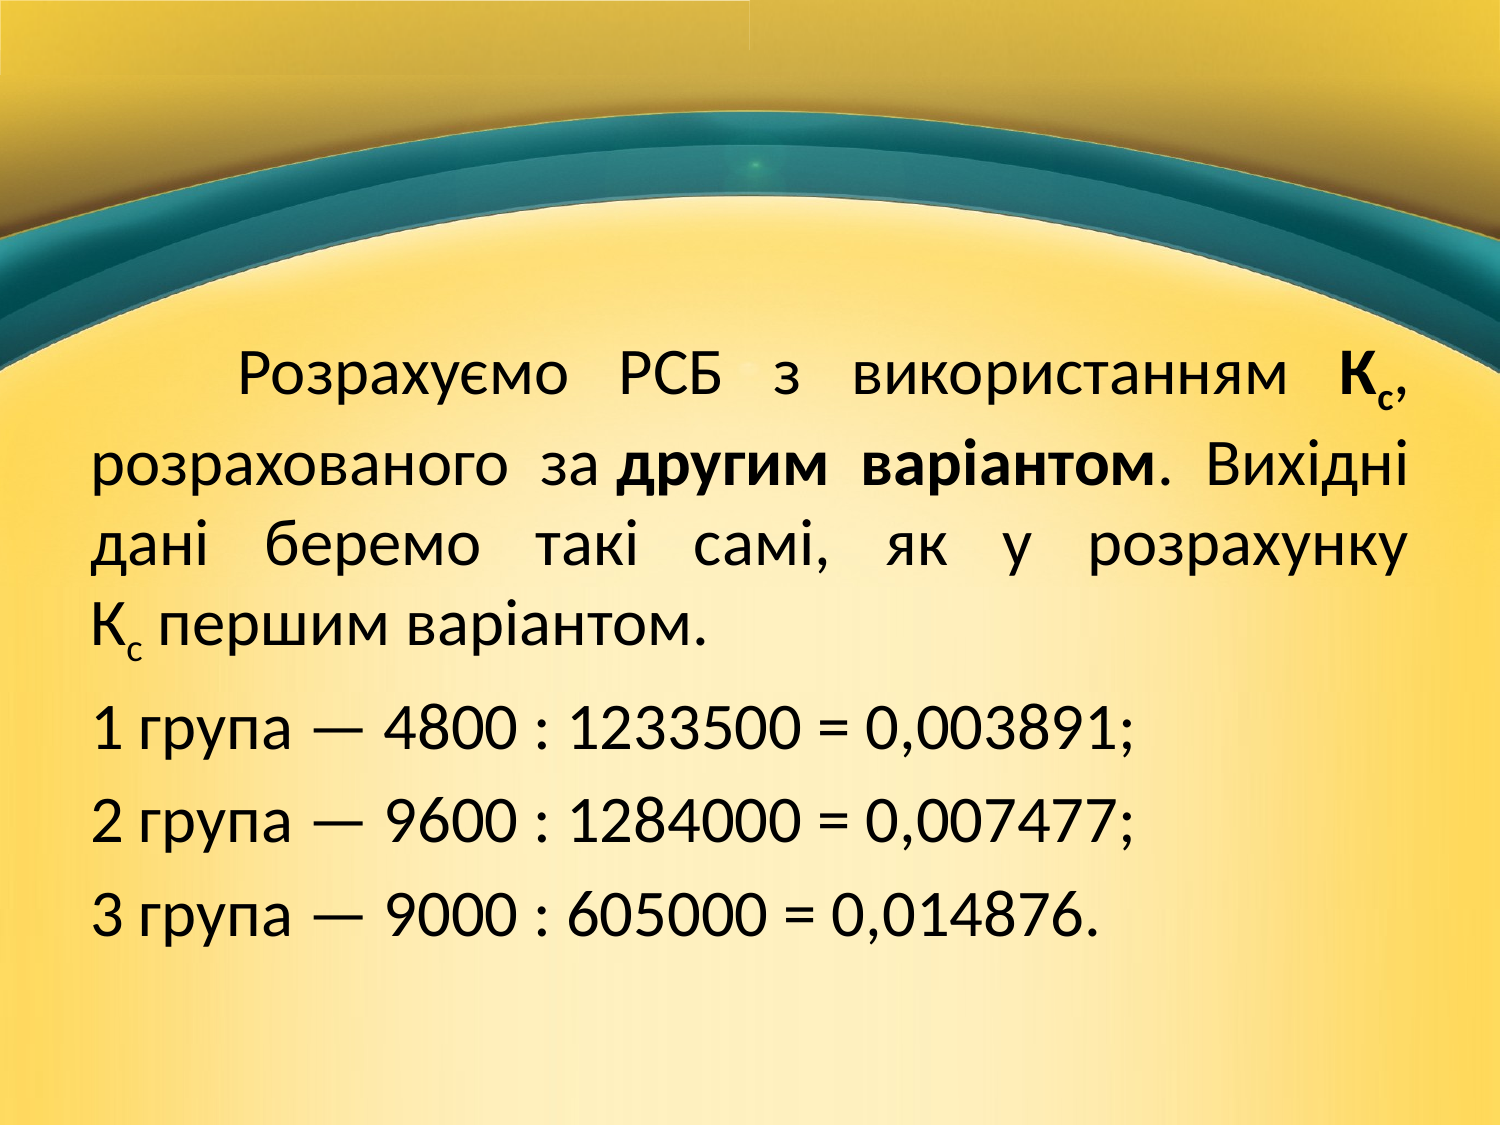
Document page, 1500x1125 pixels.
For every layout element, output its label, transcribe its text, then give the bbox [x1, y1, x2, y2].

list Розрахуємо РСБ з використанням Кс, розрахованого за другим варіантом. Вихідні дані беремо такі самі, як у розрахунку Кс першим варіантом. 1 група — 4800 : 1233500 = 0,003891; 2 група — 9600 : 1284000 = 0,007477; 3 група — 9000 : 605000 = 0,014876. [75, 320, 1425, 1063]
picture [0, 0, 1500, 1125]
